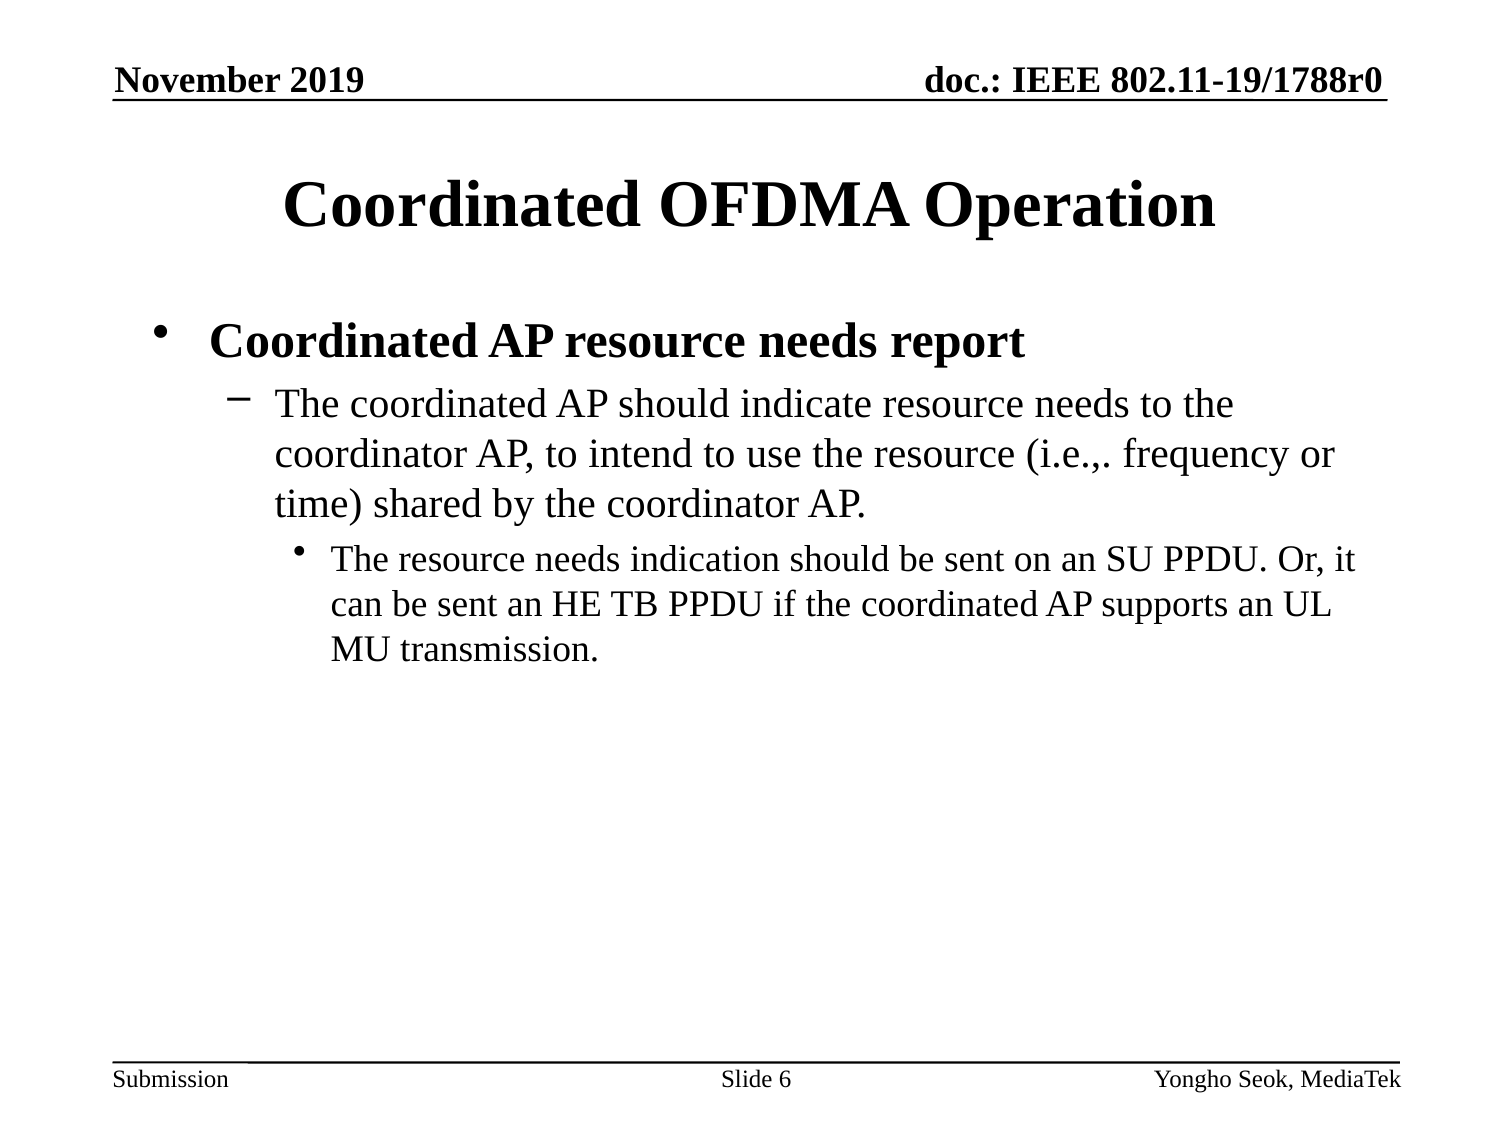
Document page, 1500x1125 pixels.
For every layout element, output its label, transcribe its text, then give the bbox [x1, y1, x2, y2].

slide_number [114, 54, 368, 101]
footer Yongho Seok, MediaTek [1150, 1061, 1402, 1093]
title Coordinated OFDMA Operation [0, 112, 1500, 288]
slide_number Slide 6 [712, 1061, 800, 1093]
list Coordinated AP resource needs report The coordinated AP should indicate resource needs to the coordinator AP, to intend to use the resource (i.e.,. frequency or time) shared by the coordinator AP. The resource needs indication should be sent on an SU PPDU. Or, it can be sent an HE TB PPDU if the coordinated AP supports an UL MU transmission. [137, 299, 1413, 976]
list [112, 288, 1388, 951]
